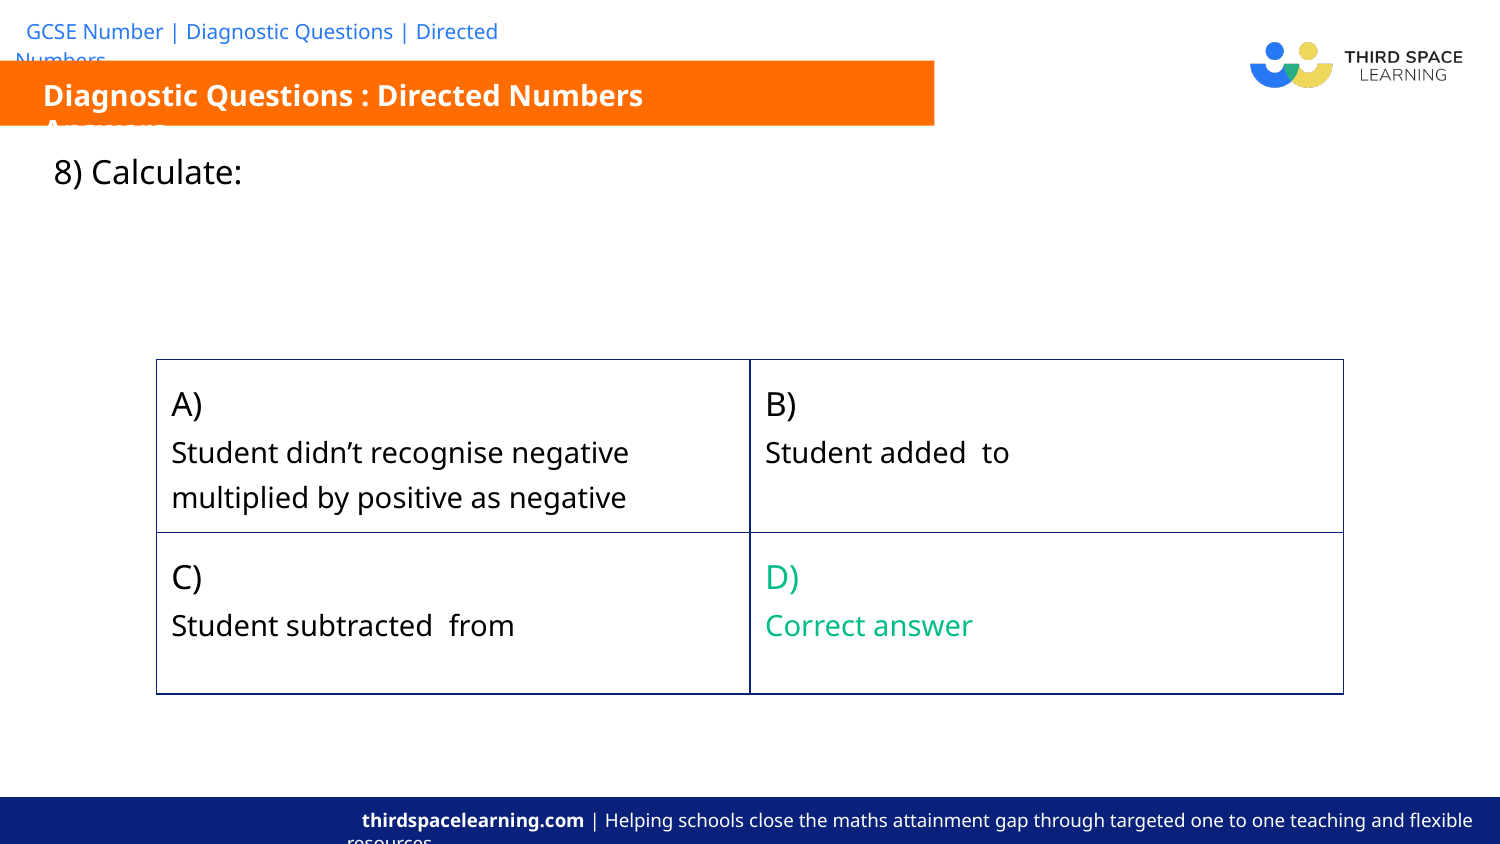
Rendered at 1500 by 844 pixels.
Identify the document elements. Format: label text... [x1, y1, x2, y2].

picture [1250, 33, 1465, 99]
text_box Diagnostic Questions : Directed Numbers Answers [27, 61, 778, 162]
